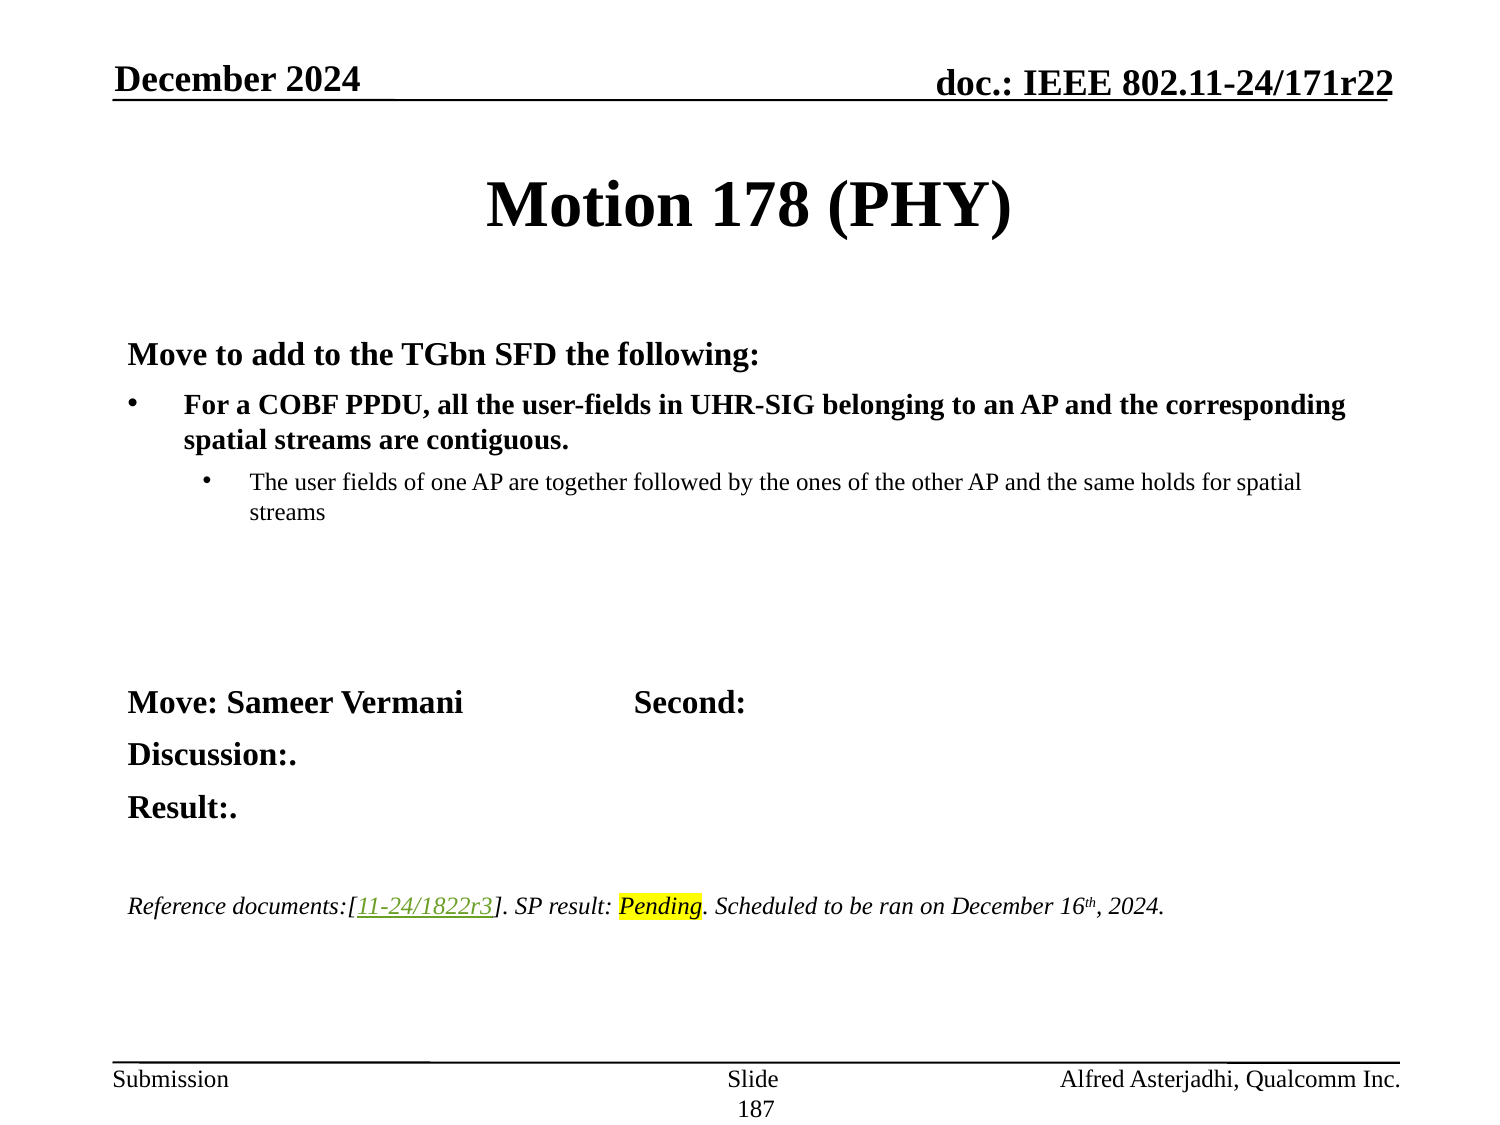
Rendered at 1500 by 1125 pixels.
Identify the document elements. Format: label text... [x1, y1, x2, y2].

list Move to add to the TGbn SFD the following: For a COBF PPDU, all the user-fields in UHR-SIG belonging to an AP and the corresponding spatial streams are contiguous. The user fields of one AP are together followed by the ones of the other AP and the same holds for spatial streams Move: Sameer Vermani Second: Discussion:. Result:. Reference documents:[11-24/1822r3]. SP result: Pending. Scheduled to be ran on December 16th, 2024. [112, 324, 1388, 1000]
slide_number Slide 187 [712, 1061, 800, 1123]
title Motion 178 (PHY) [112, 112, 1388, 288]
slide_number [114, 54, 423, 100]
footer Alfred Asterjadhi, Qualcomm Inc. [878, 1061, 1402, 1093]
